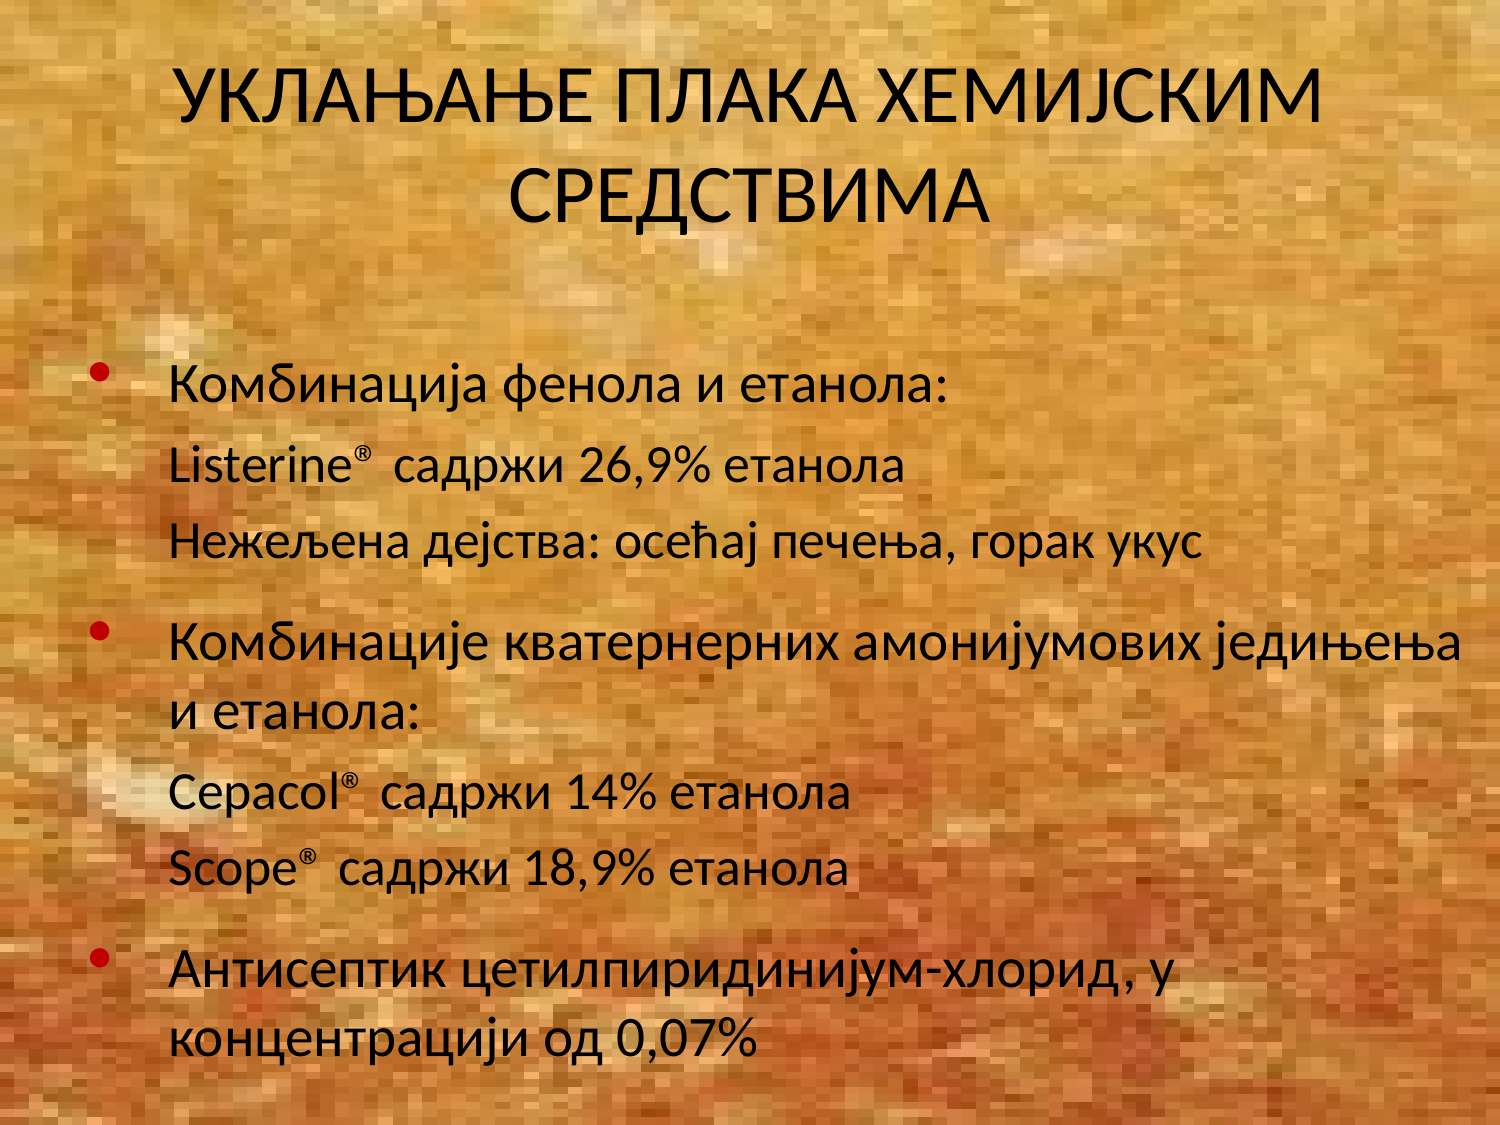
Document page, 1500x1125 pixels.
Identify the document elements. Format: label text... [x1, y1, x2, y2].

picture [0, 0, 1500, 1125]
title УКЛАЊАЊЕ ПЛАКА ХЕМИЈСКИМ СРЕДСТВИМА [75, 45, 1425, 233]
list Комбинација фенола и етанола: Listerine® садржи 26,9% етанола Нежељена дејства: осећај печења, горак укус Комбинације кватернерних амонијумових једињења и етанола: Cepacol® садржи 14% етанола Scope® садржи 18,9% етанола Антисептик цетилпиридинијум-хлорид, у концентрацији од 0,07% [75, 337, 1500, 1080]
